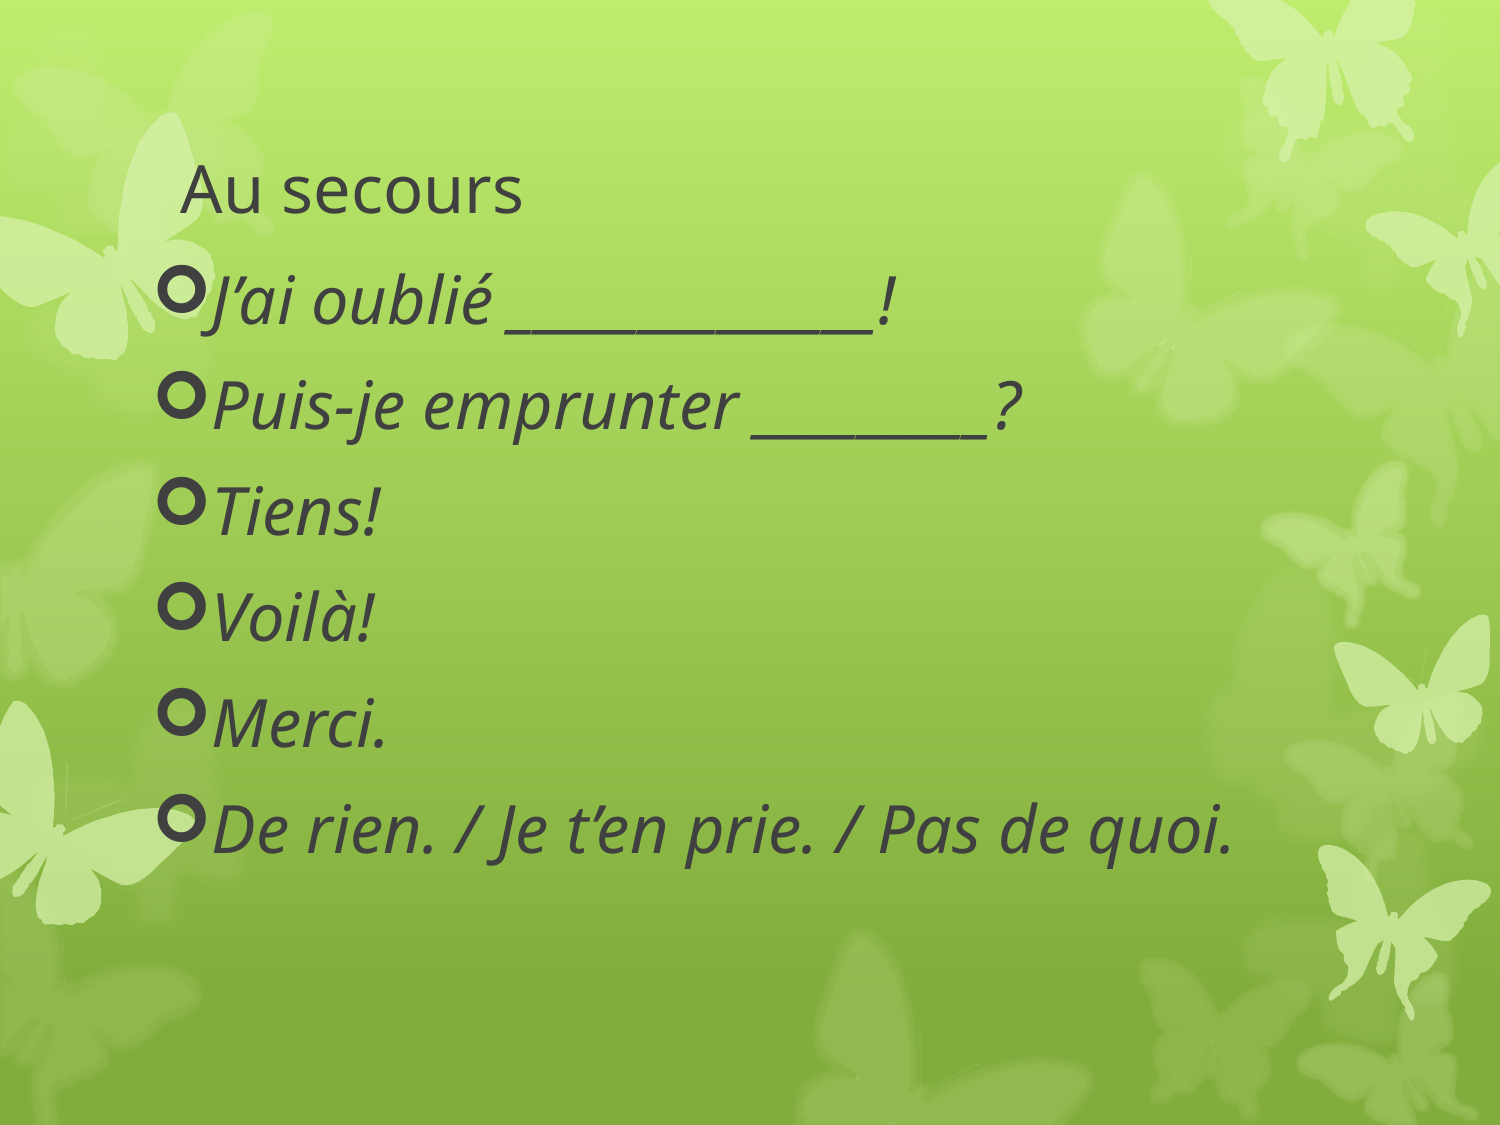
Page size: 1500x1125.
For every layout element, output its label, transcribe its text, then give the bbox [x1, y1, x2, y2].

list J’ai oublié ______________! Puis-je emprunter _________? Tiens! Voilà! Merci. De rien. / Je t’en prie. / Pas de quoi. [137, 249, 1475, 1088]
title Au secours [165, 110, 1335, 249]
